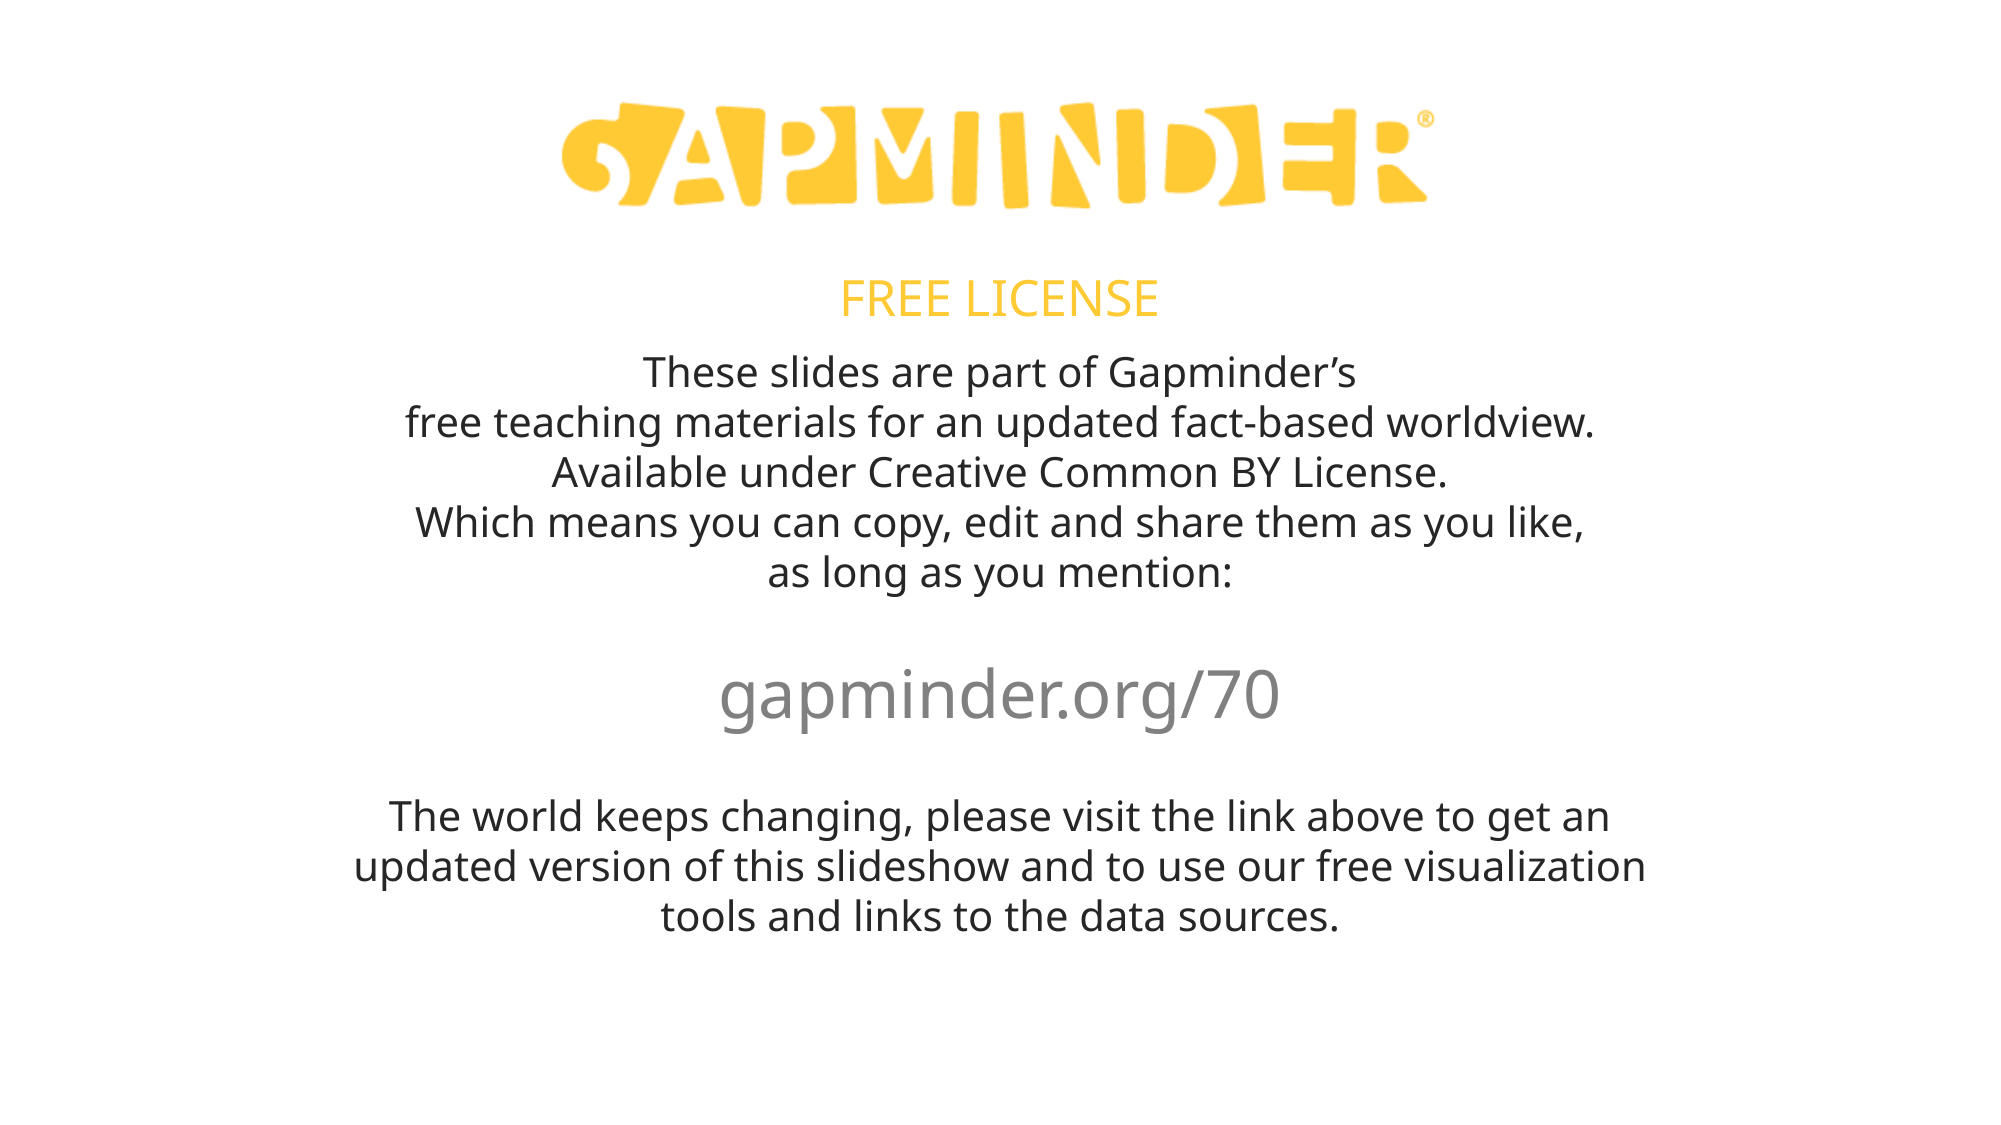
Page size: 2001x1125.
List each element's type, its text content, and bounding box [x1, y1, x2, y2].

text_box gapminder.org/70 [532, 644, 1468, 740]
text_box The world keeps changing, please visit the link above to get an updated version of this slideshow and to use our free visualization tools and links to the data sources. [327, 782, 1674, 947]
picture [555, 93, 1445, 215]
text_box FREE LICENSE [767, 259, 1233, 319]
text_box These slides are part of Gapminder’s free teaching materials for an updated fact-based worldview. Available under Creative Common BY License. Which means you can copy, edit and share them as you like, as long as you mention: [144, 338, 1857, 604]
